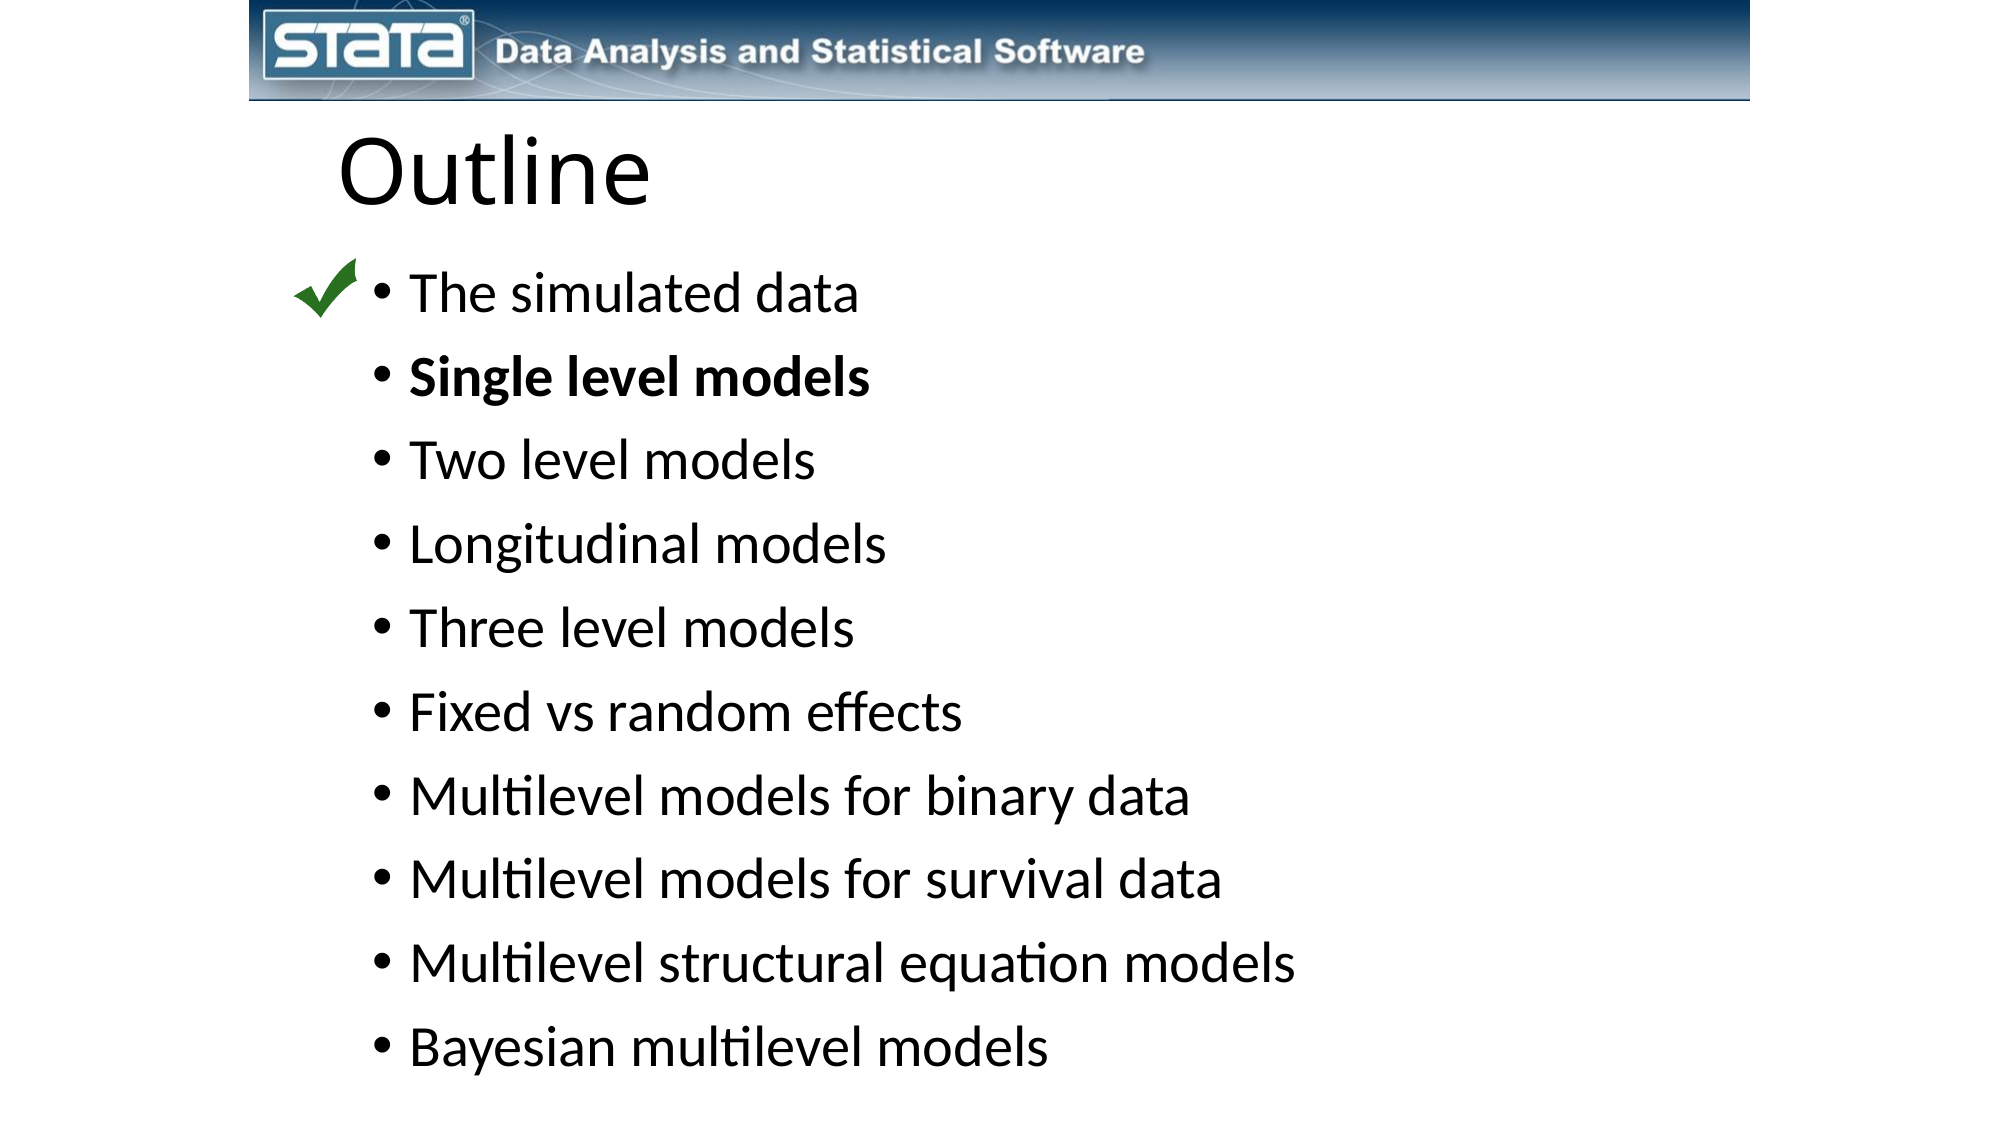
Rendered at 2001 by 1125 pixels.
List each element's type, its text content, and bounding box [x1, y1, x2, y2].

picture [293, 258, 358, 318]
title Outline [321, 101, 1671, 250]
picture [249, 0, 1750, 101]
list The simulated data Single level models Two level models Longitudinal models Three level models Fixed vs random effects Multilevel models for binary data Multilevel models for survival data Multilevel structural equation models Bayesian multilevel models [357, 254, 1643, 1100]
